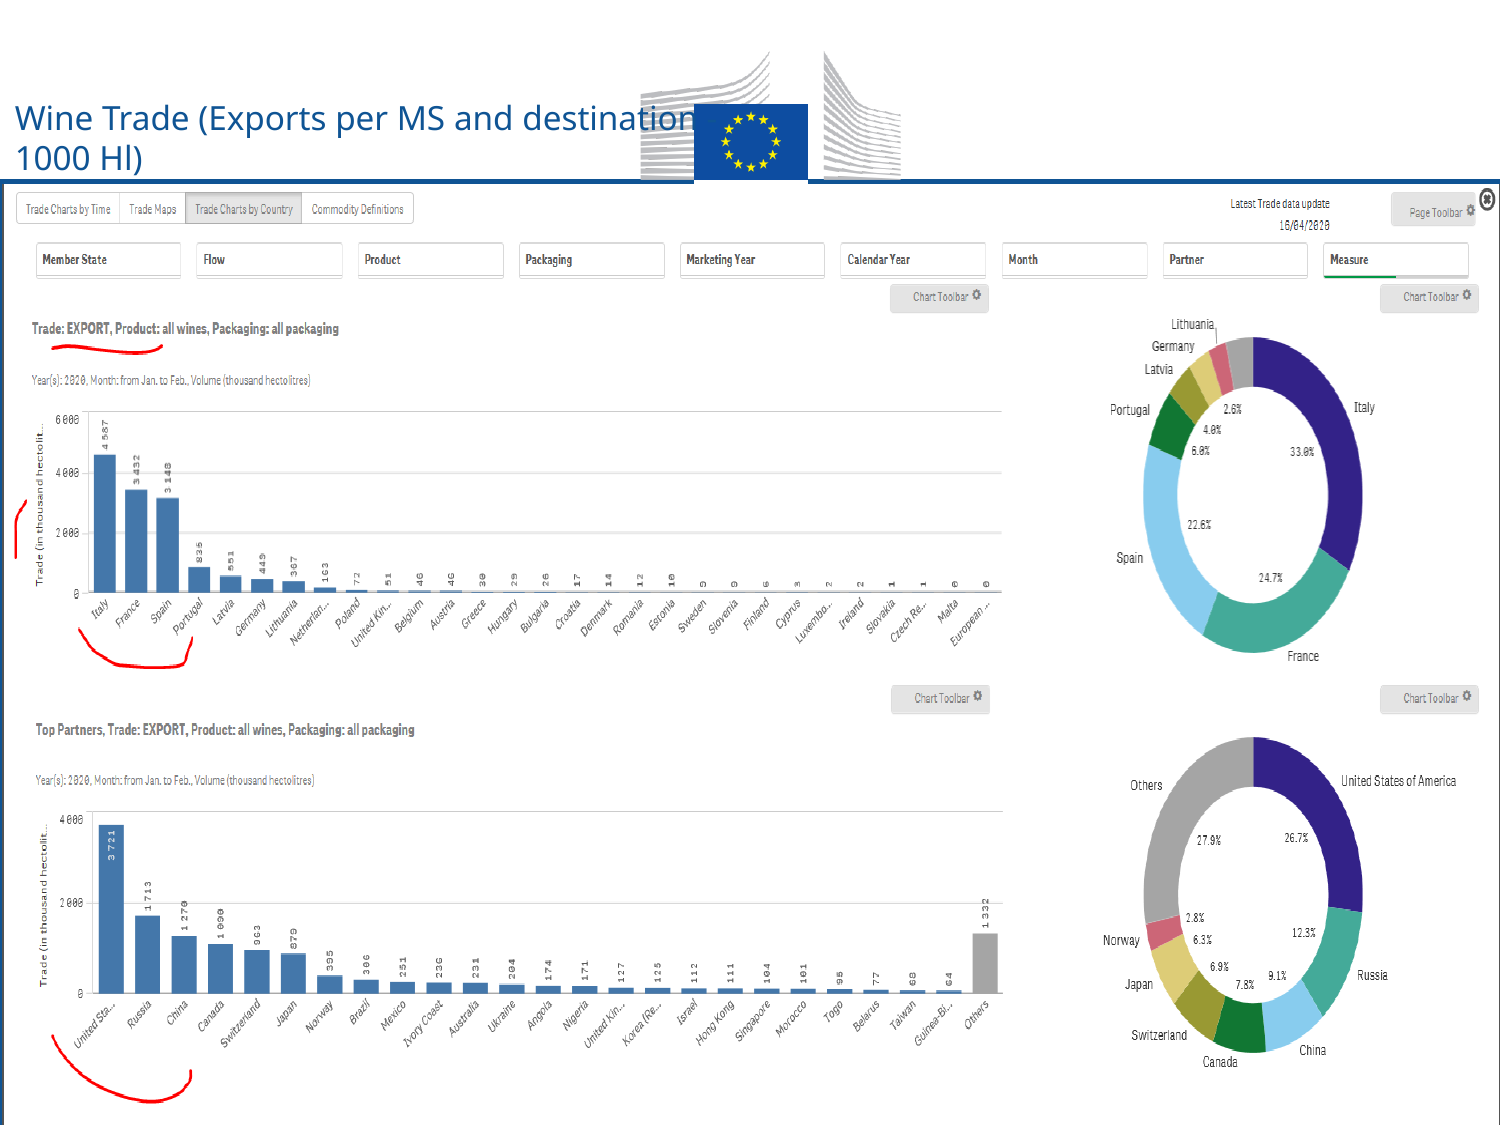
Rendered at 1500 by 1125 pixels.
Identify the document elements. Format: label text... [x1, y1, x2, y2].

text_box Wine Trade (Exports per MS and destination - 1000 Hl) [0, 89, 791, 184]
picture [2, 184, 1500, 1125]
